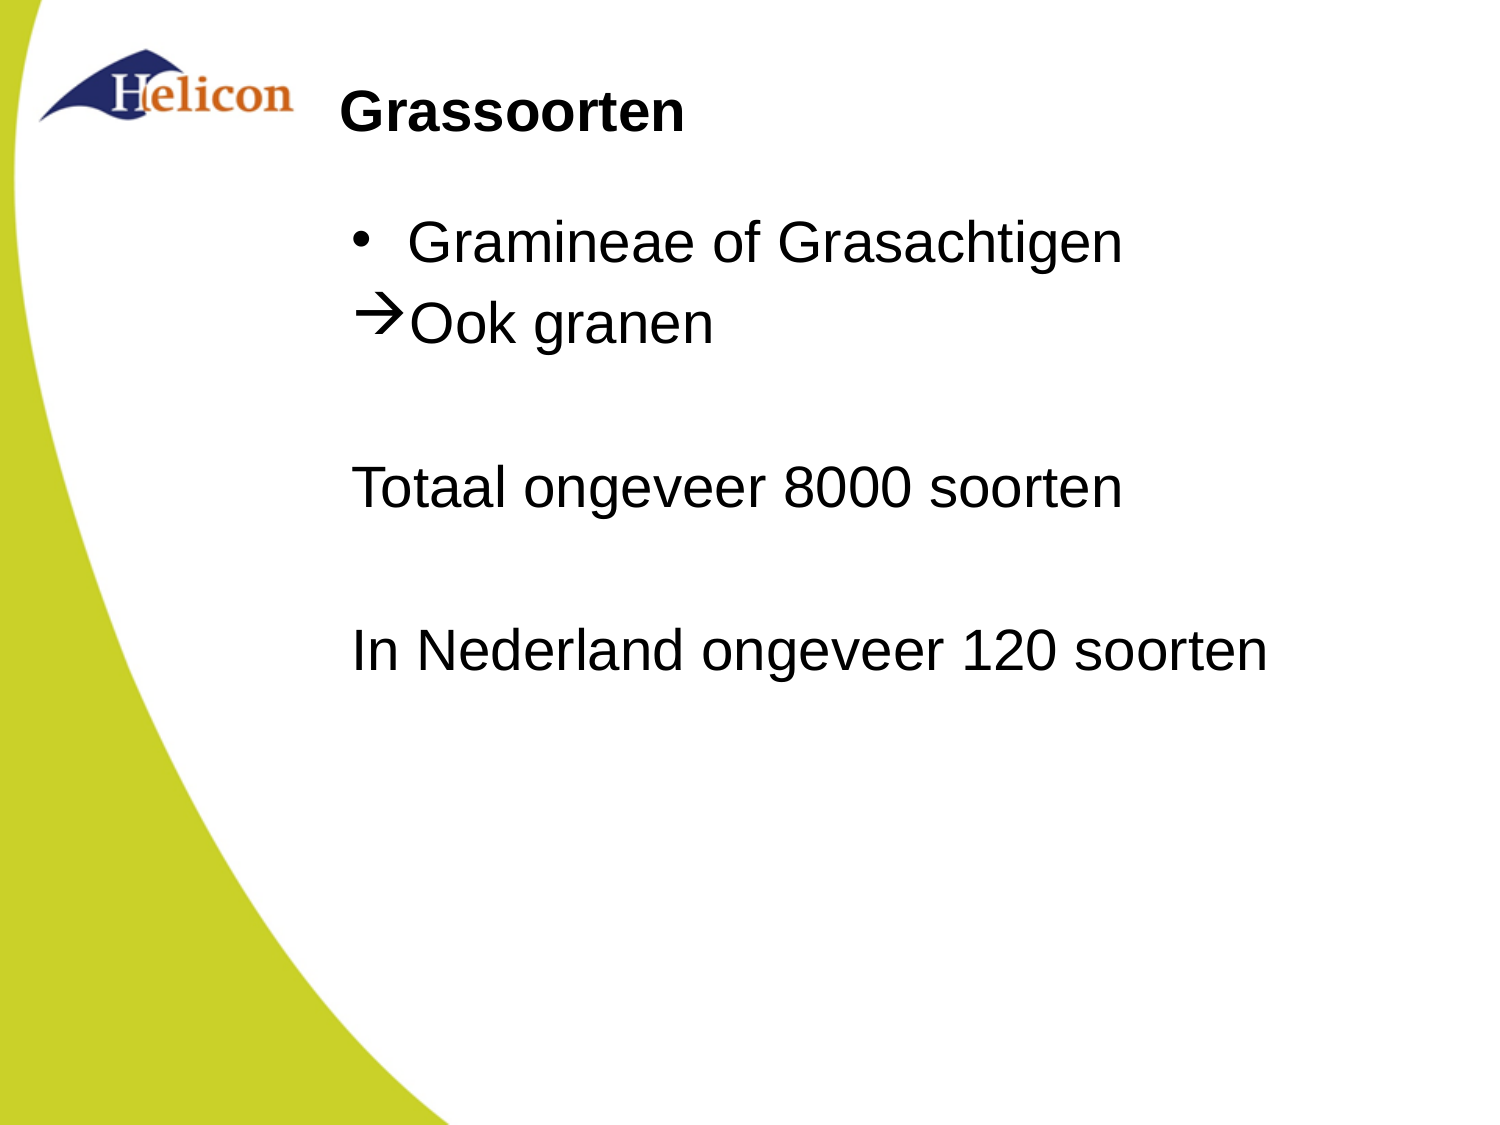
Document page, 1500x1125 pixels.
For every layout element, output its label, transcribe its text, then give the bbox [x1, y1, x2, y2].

picture [0, 0, 1500, 1125]
title Grassoorten [324, 54, 1415, 161]
list Gramineae of Grasachtigen Ook granen Totaal ongeveer 8000 soorten In Nederland ongeveer 120 soorten [336, 196, 1425, 1005]
